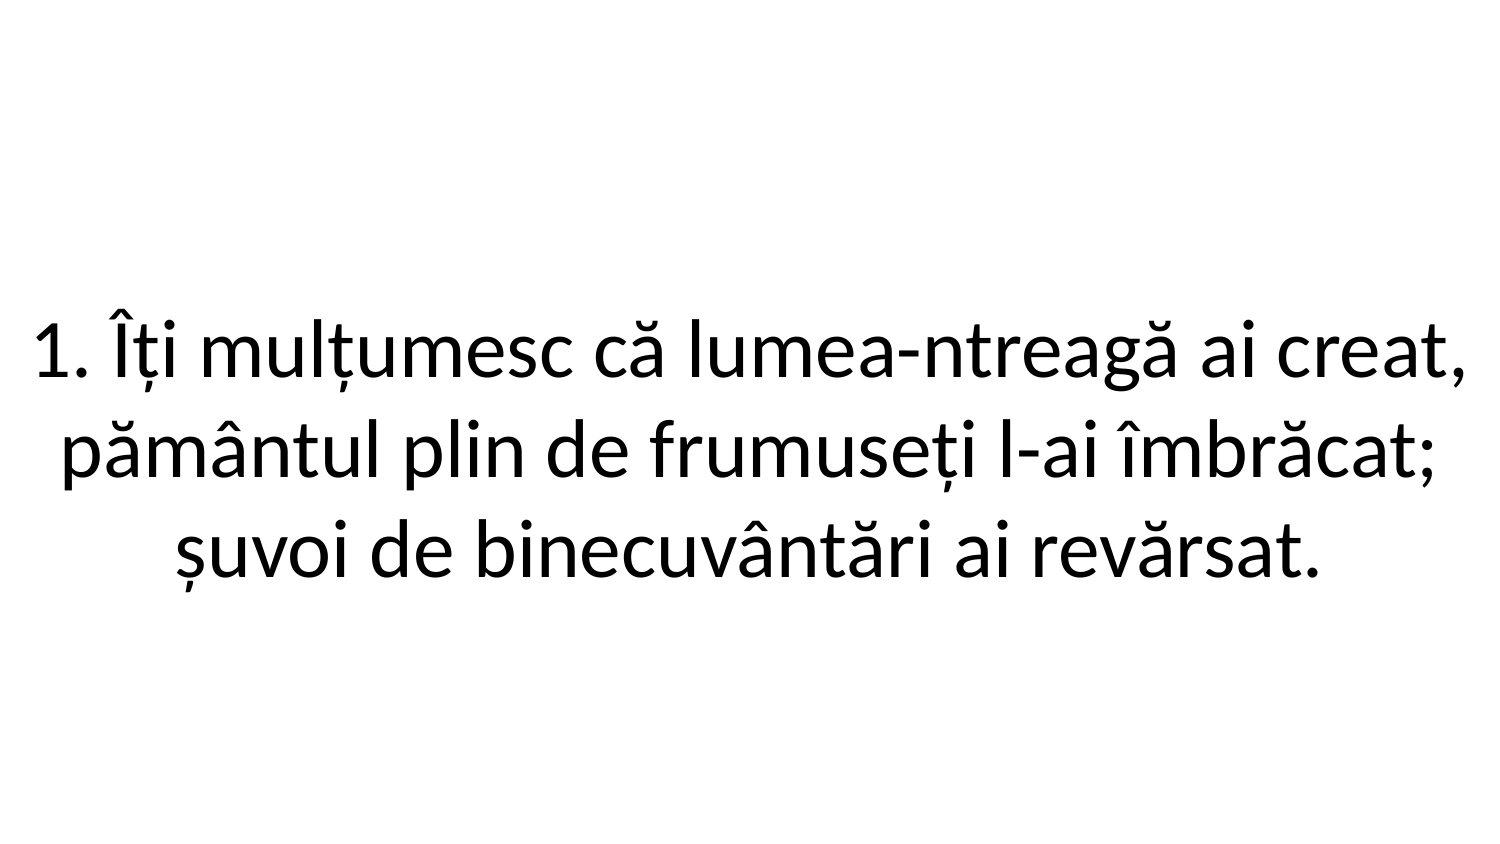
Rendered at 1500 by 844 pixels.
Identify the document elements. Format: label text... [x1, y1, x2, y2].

text_box 1. Îți mulțumesc că lumea-ntreagă ai creat, pământul plin de frumuseți l-ai îmbrăcat; șuvoi de binecuvântări ai revărsat. [14, 242, 1486, 602]
